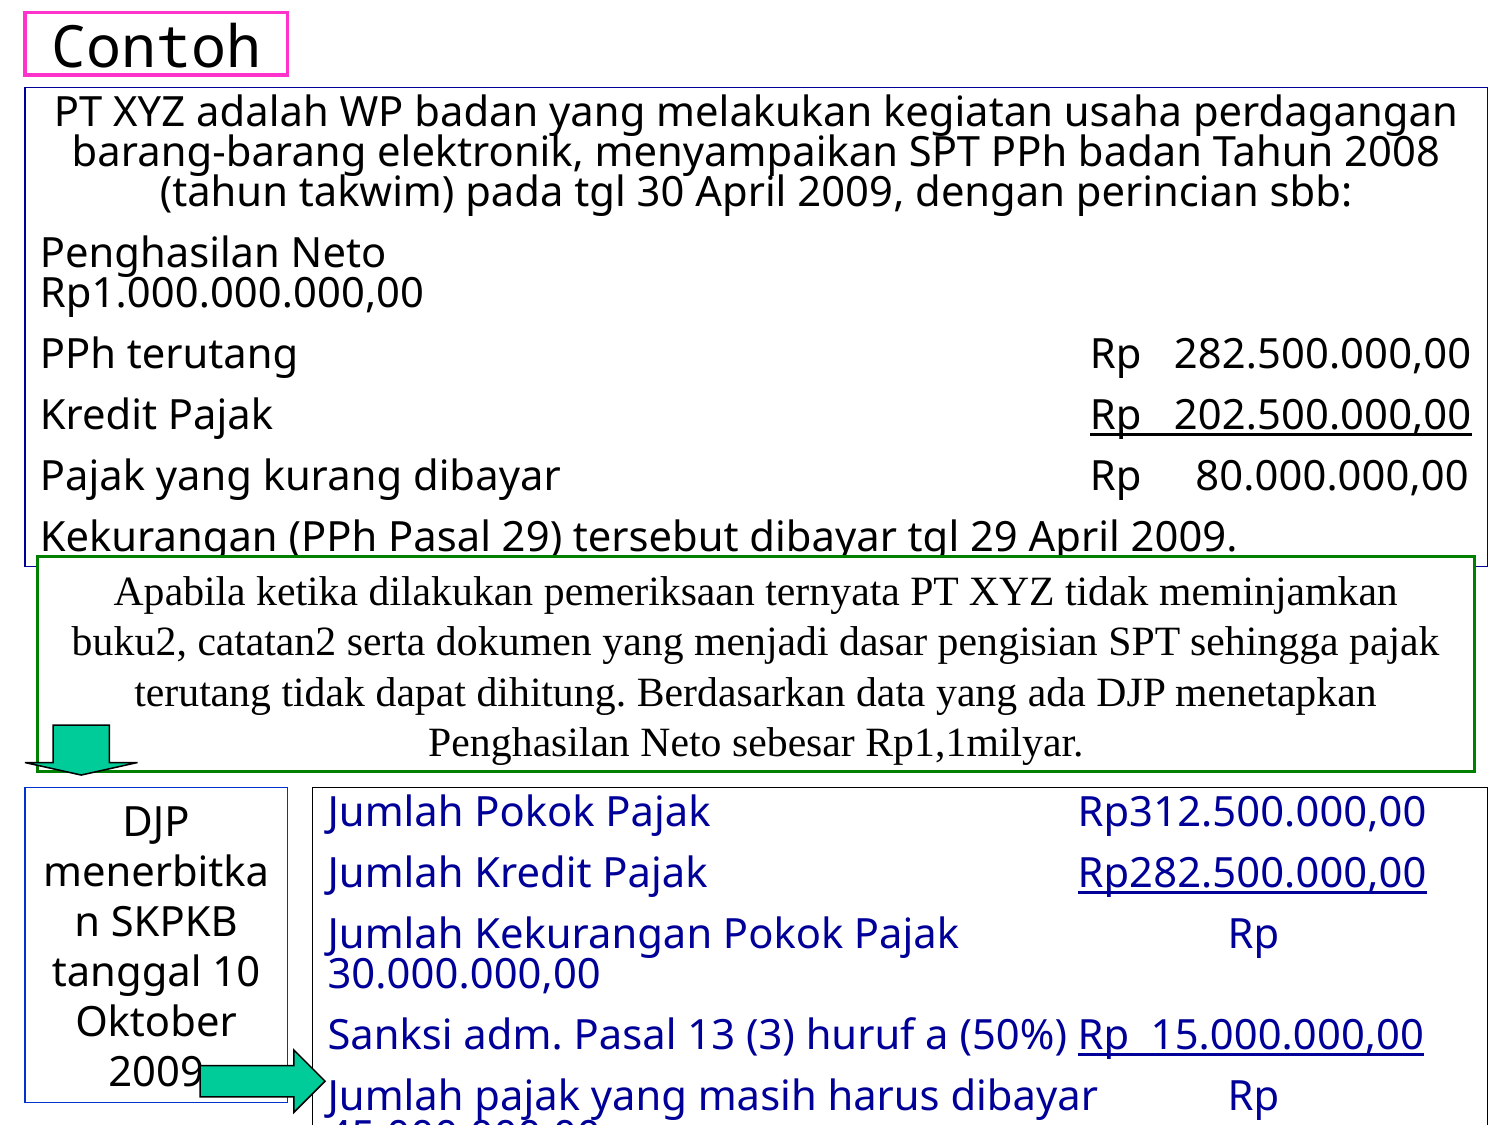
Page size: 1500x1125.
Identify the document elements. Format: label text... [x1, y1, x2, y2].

text_box [24, 725, 138, 776]
text_box Apabila ketika dilakukan pemeriksaan ternyata PT XYZ tidak meminjamkan buku2, catatan2 serta dokumen yang menjadi dasar pengisian SPT sehingga pajak terutang tidak dapat dihitung. Berdasarkan data yang ada DJP menetapkan Penghasilan Neto sebesar Rp1,1milyar. [37, 556, 1475, 772]
title Contoh [24, 12, 288, 76]
text_box PT XYZ adalah WP badan yang melakukan kegiatan usaha perdagangan barang-barang elektronik, menyampaikan SPT PPh badan Tahun 2008 (tahun takwim) pada tgl 30 April 2009, dengan perincian sbb: Penghasilan Neto Rp1.000.000.000,00 PPh terutang Rp 282.500.000,00 Kredit Pajak Rp 202.500.000,00 Pajak yang kurang dibayar Rp 80.000.000,00 Kekurangan (PPh Pasal 29) tersebut dibayar tgl 29 April 2009. [24, 87, 1488, 567]
text_box DJP menerbitkan SKPKB tanggal 10 Oktober 2009 [24, 787, 288, 1103]
text_box [200, 1049, 326, 1113]
text_box Jumlah Pokok Pajak Rp312.500.000,00 Jumlah Kredit Pajak Rp282.500.000,00 Jumlah Kekurangan Pokok Pajak Rp 30.000.000,00 Sanksi adm. Pasal 13 (3) huruf a (50%) Rp 15.000.000,00 Jumlah pajak yang masih harus dibayar Rp 45.000.000,00 [312, 787, 1488, 1125]
